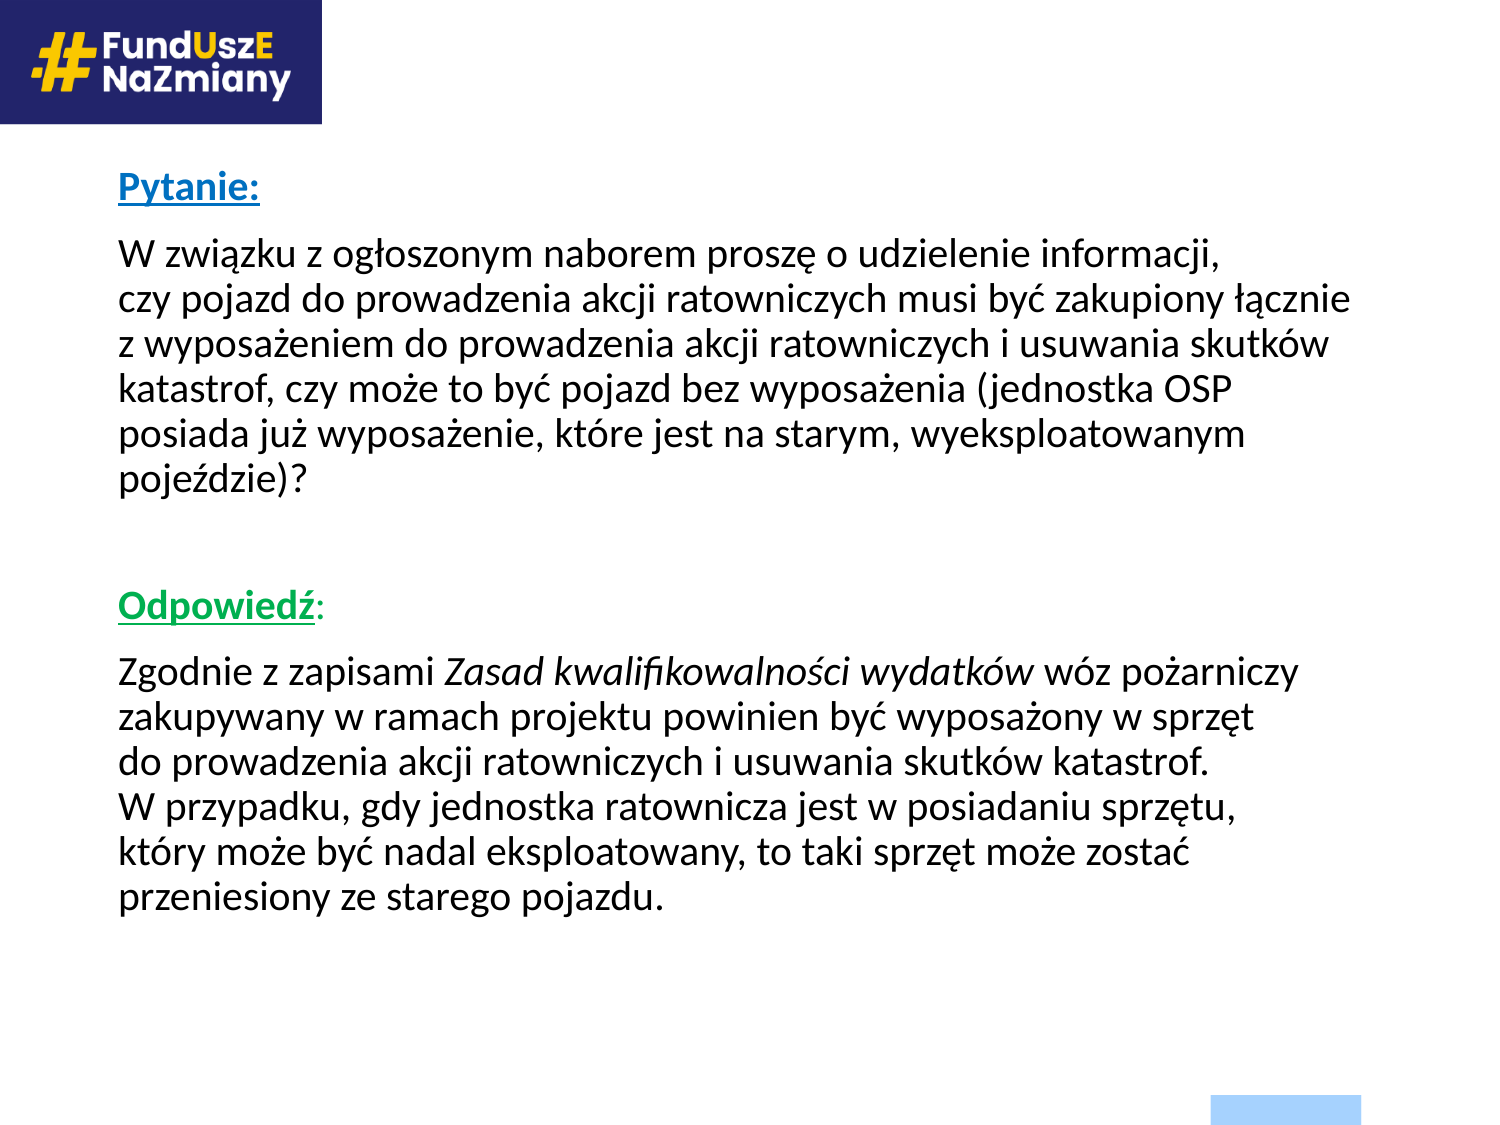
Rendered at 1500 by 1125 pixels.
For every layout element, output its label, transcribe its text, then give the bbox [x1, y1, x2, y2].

title Pytanie: W związku z ogłoszonym naborem proszę o udzielenie informacji, czy pojazd do prowadzenia akcji ratowniczych musi być zakupiony łącznie z wyposażeniem do prowadzenia akcji ratowniczych i usuwania skutków katastrof, czy może to być pojazd bez wyposażenia (jednostka OSP posiada już wyposażenie, które jest na starym, wyeksploatowanym pojeździe)? [103, 158, 1382, 337]
list Odpowiedź: Zgodnie z zapisami Zasad kwalifikowalności wydatków wóz pożarniczy zakupywany w ramach projektu powinien być wyposażony w sprzęt do prowadzenia akcji ratowniczych i usuwania skutków katastrof. W przypadku, gdy jednostka ratownicza jest w posiadaniu sprzętu, który może być nadal eksploatowany, to taki sprzęt może zostać przeniesiony ze starego pojazdu. [103, 337, 1397, 1048]
picture [0, 0, 1500, 1125]
